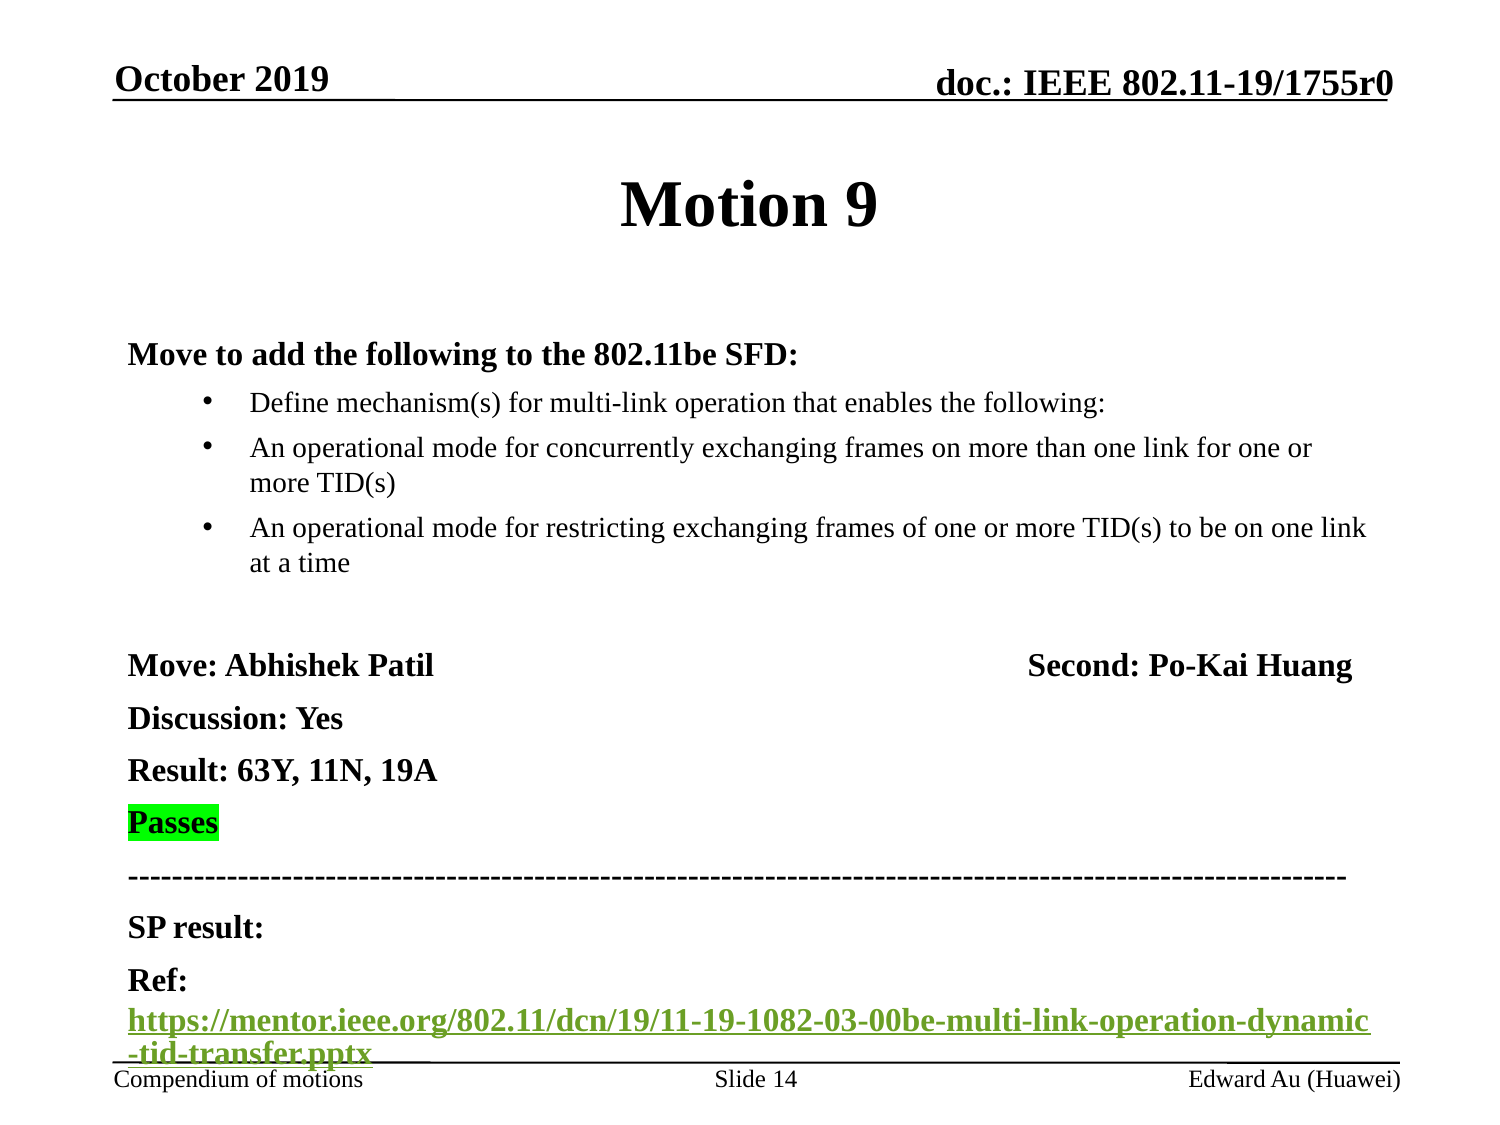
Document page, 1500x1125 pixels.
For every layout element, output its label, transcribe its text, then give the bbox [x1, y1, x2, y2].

title Motion 9 [112, 112, 1388, 288]
footer Edward Au (Huawei) [878, 1061, 1402, 1093]
slide_number Slide 14 [712, 1061, 800, 1123]
list Move to add the following to the 802.11be SFD: Define mechanism(s) for multi-link operation that enables the following: An operational mode for concurrently exchanging frames on more than one link for one or more TID(s) An operational mode for restricting exchanging frames of one or more TID(s) to be on one link at a time Move: Abhishek Patil Second: Po-Kai Huang Discussion: Yes Result: 63Y, 11N, 19A Passes --------------------------------------------------------------------------------------------------------------- SP result: Ref: https://mentor.ieee.org/802.11/dcn/19/11-19-1082-03-00be-multi-link-operation-dynamic-tid-transfer.pptx [112, 324, 1388, 1063]
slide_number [114, 54, 423, 100]
